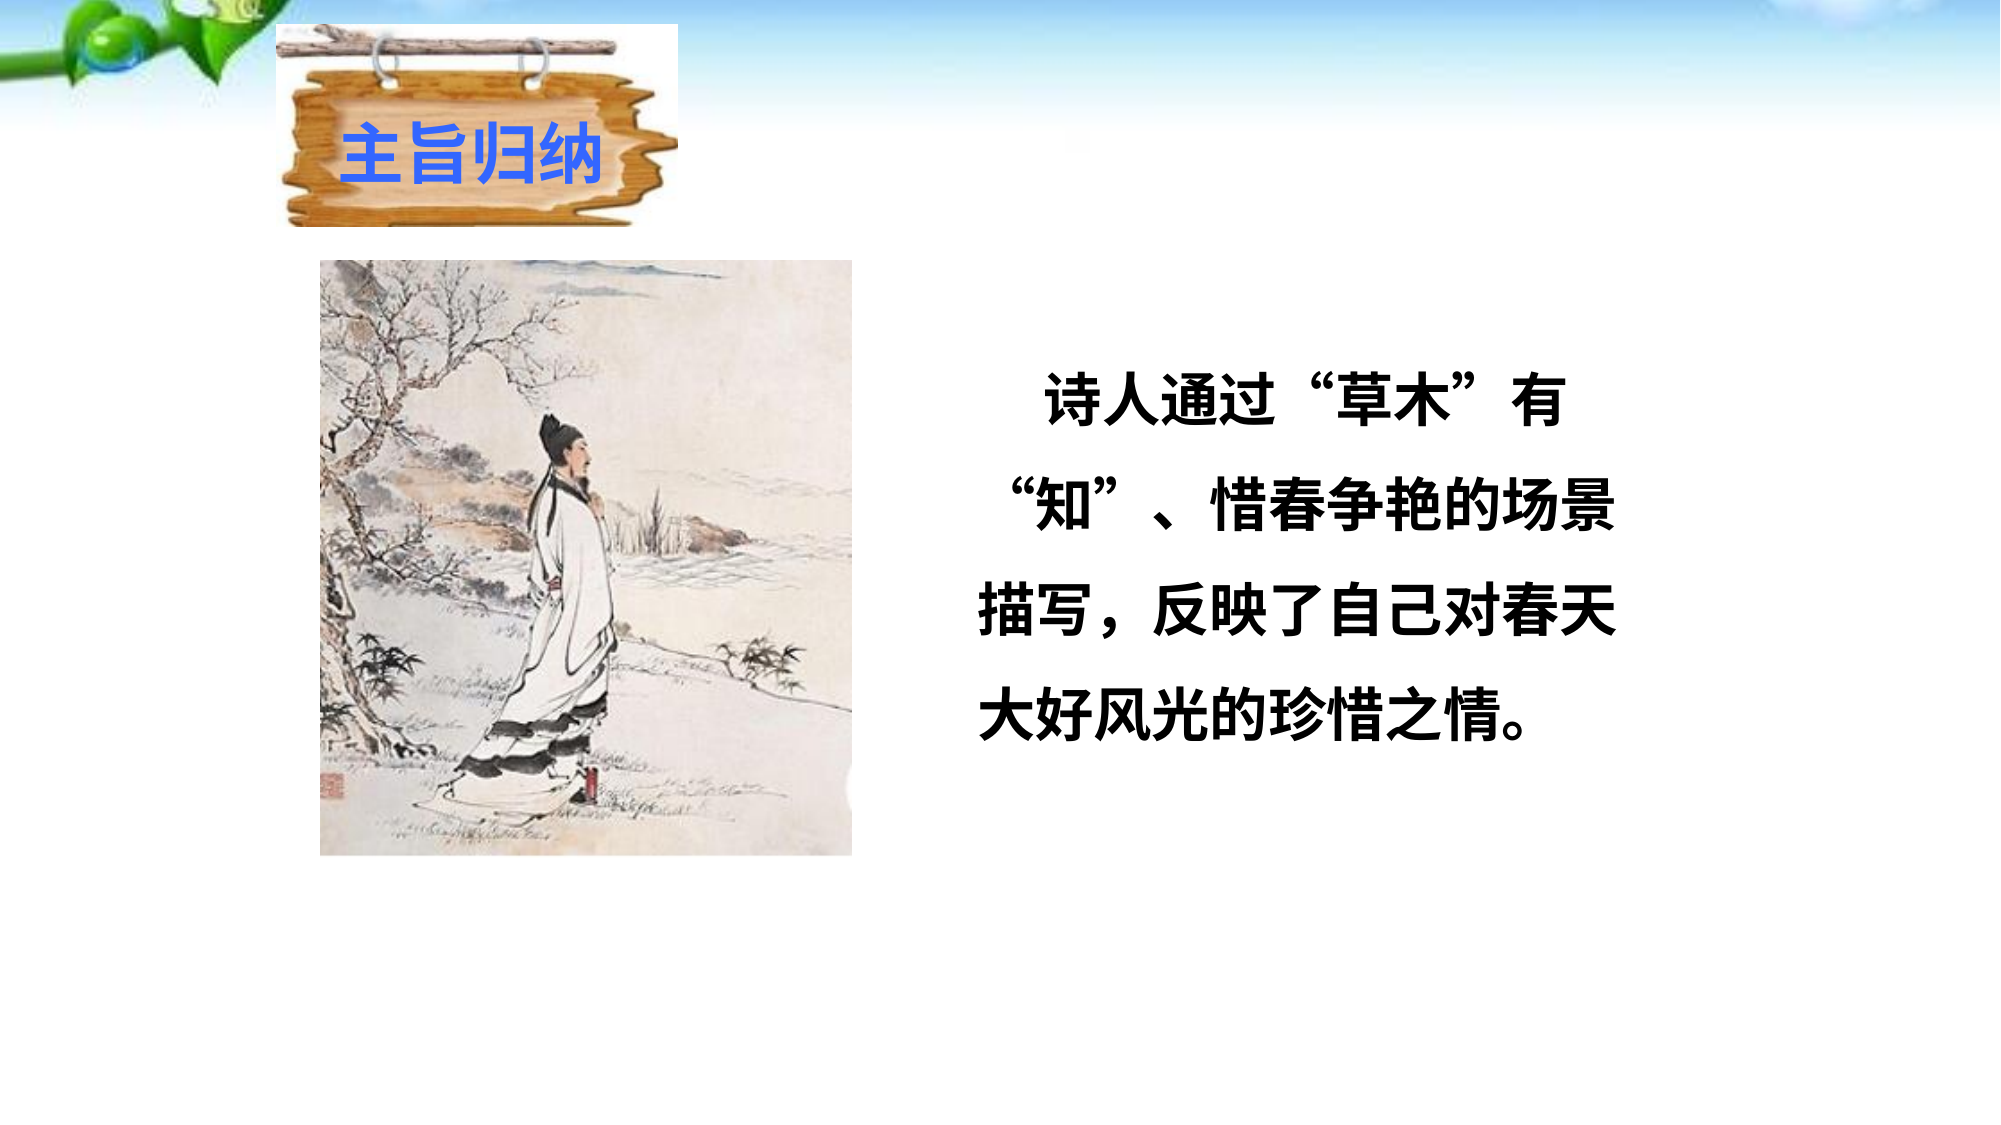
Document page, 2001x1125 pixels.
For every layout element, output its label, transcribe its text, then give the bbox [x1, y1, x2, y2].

text_box 诗人通过“草木”有“知”、惜春争艳的场景描写，反映了自己对春天大好风光的珍惜之情。 [962, 321, 1641, 756]
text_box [276, 24, 679, 228]
picture [0, 0, 2001, 1125]
